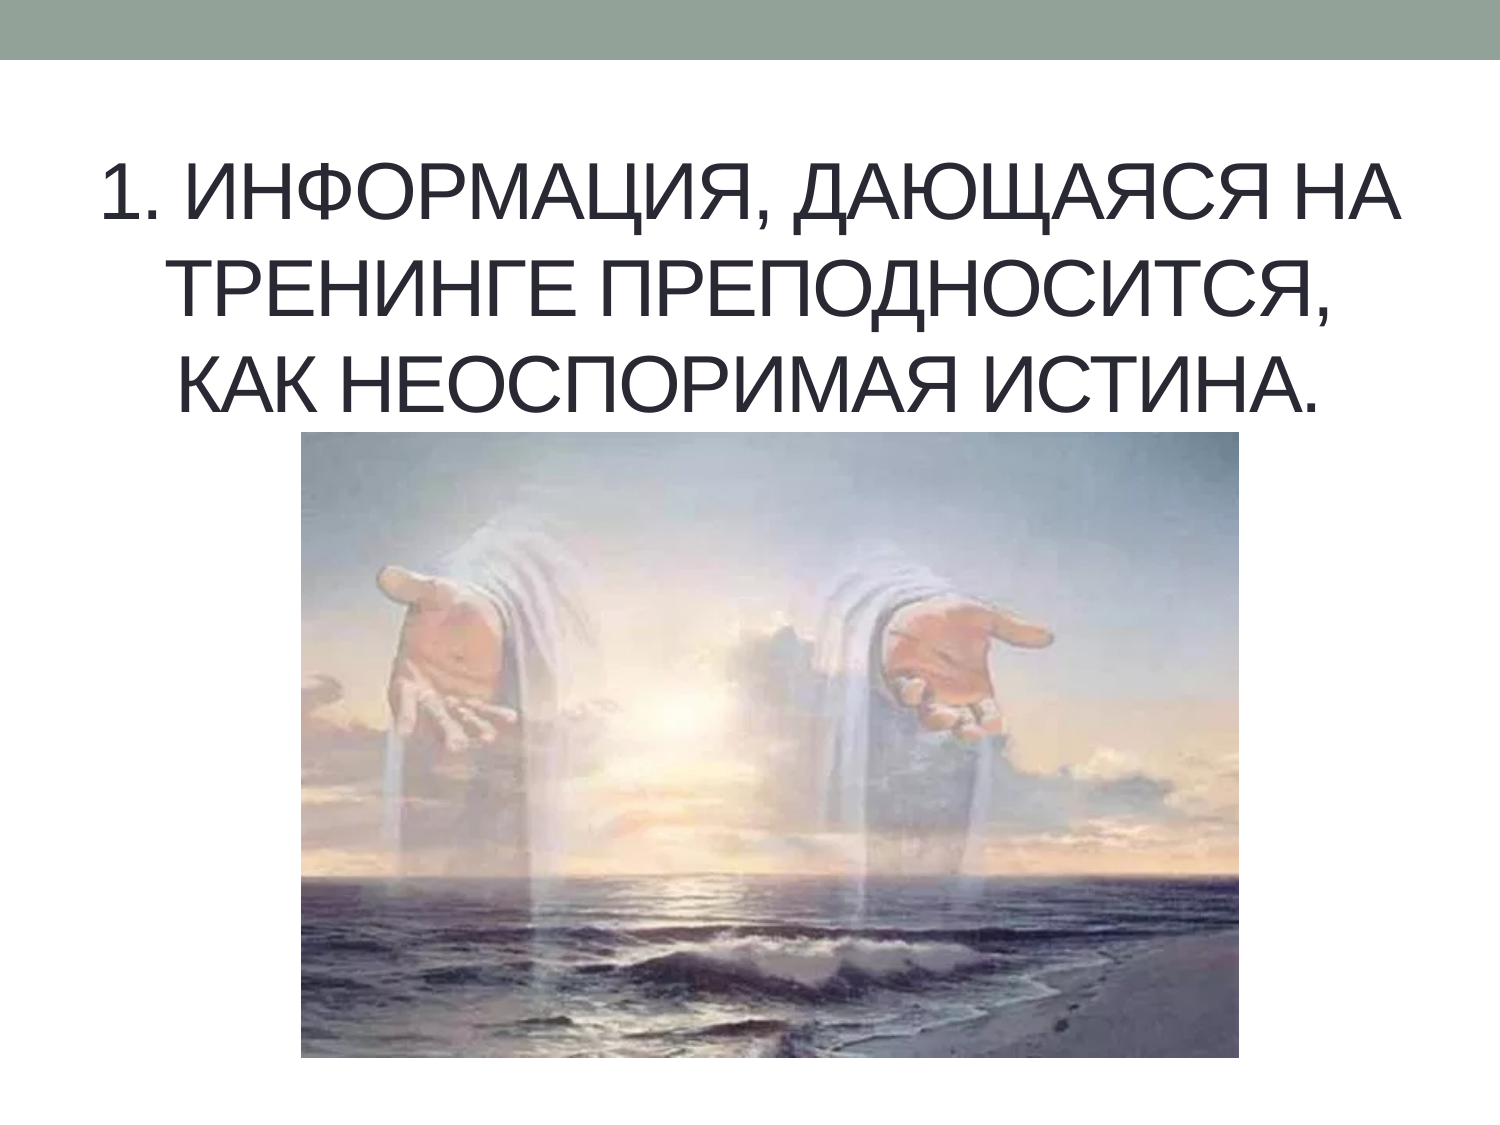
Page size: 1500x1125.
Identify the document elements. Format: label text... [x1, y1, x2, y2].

picture [300, 432, 1239, 1058]
title 1. ИНФОРМАЦИЯ, ДАЮЩАЯСЯ НА ТРЕНИНГЕ ПРЕПОДНОСИТСЯ, КАК НЕОСПОРИМАЯ ИСТИНА. [75, 87, 1424, 480]
